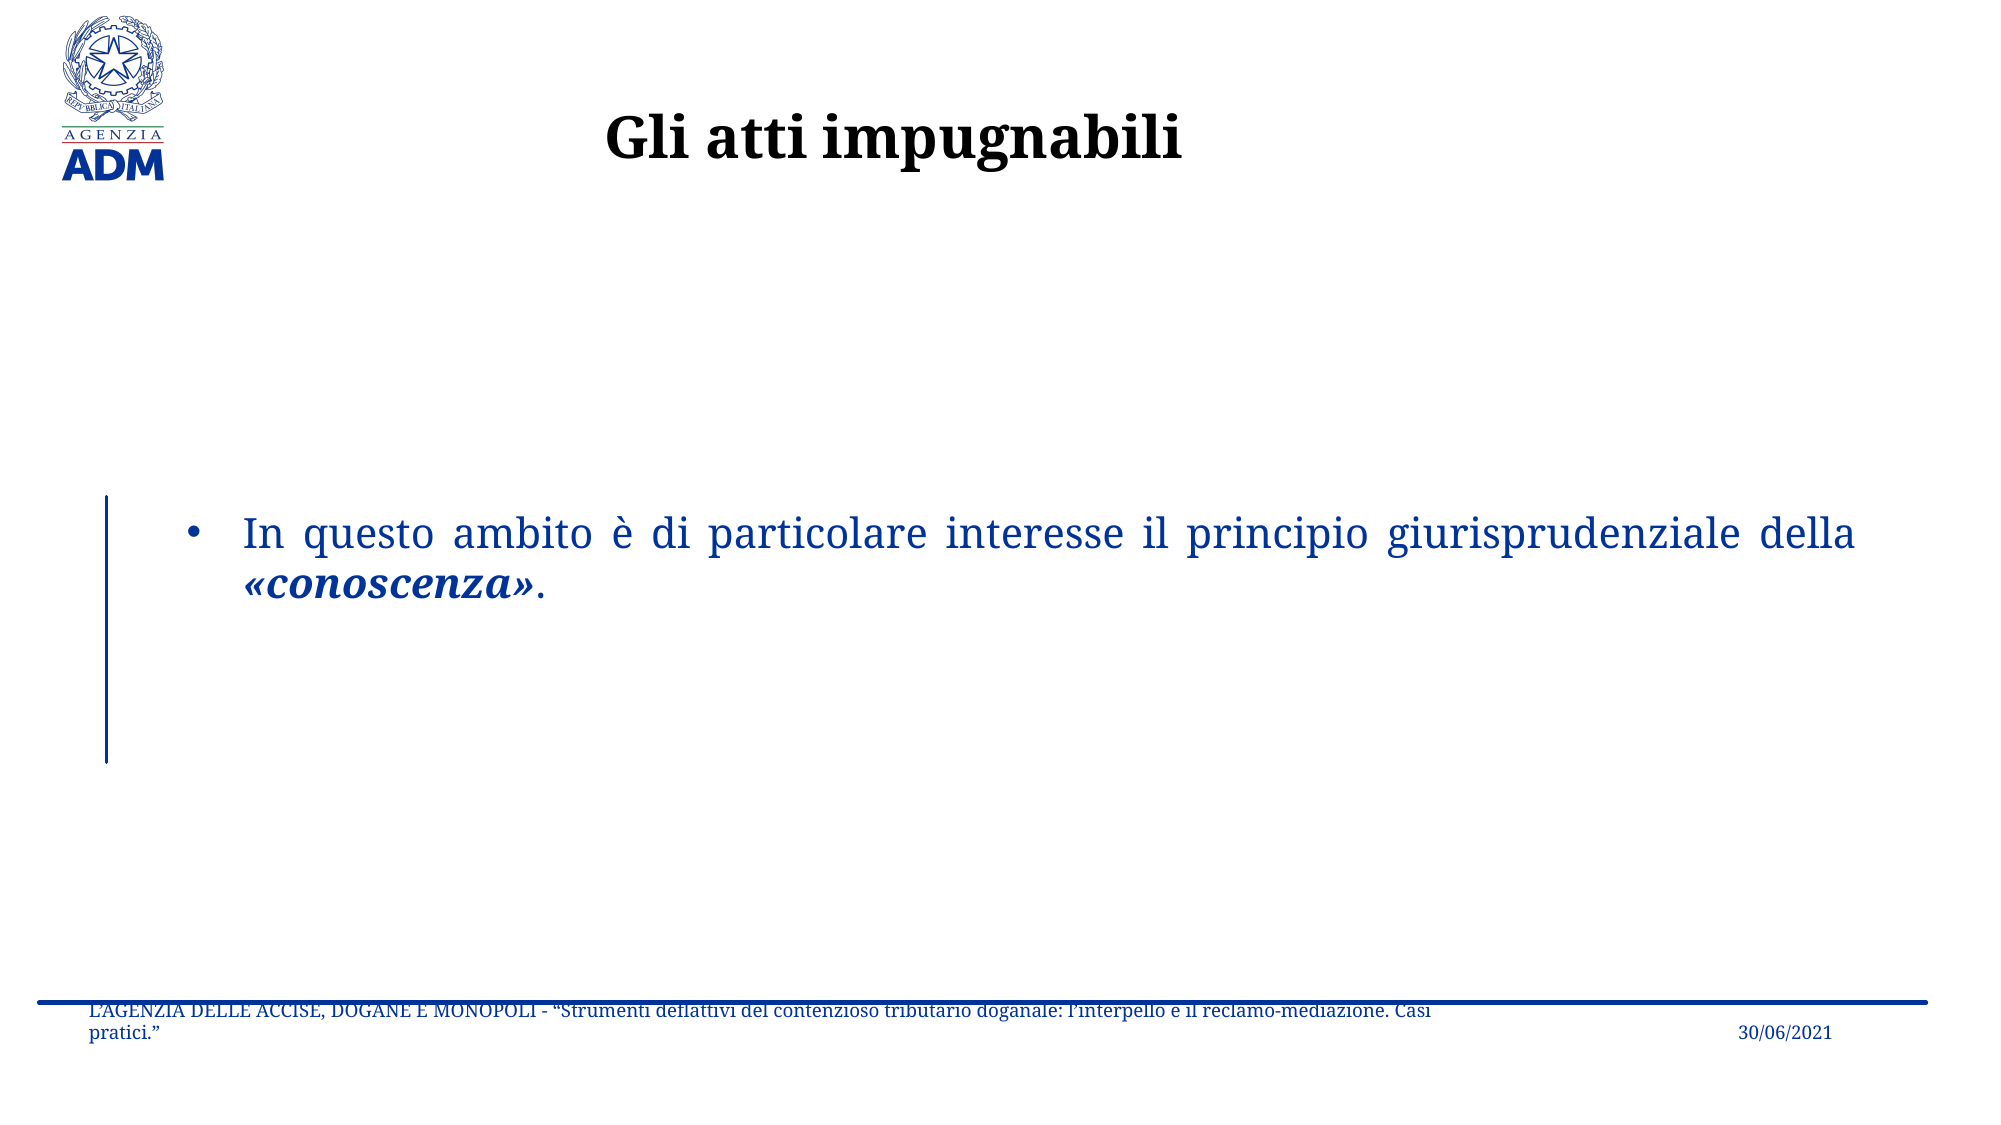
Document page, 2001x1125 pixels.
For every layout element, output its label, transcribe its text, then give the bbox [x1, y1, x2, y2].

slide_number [1627, 991, 1849, 1051]
footer L’AGENZIA DELLE ACCISE, DOGANE E MONOPOLI - “Strumenti deflattivi del contenzioso tributario doganale: l’interpello e il reclamo-mediazione. Casi pratici.” [74, 991, 1493, 1051]
text_box In questo ambito è di particolare interesse il principio giurisprudenziale della «conoscenza». [171, 498, 1872, 614]
text_box Gli atti impugnabili [215, 92, 1572, 178]
picture [44, 0, 183, 201]
